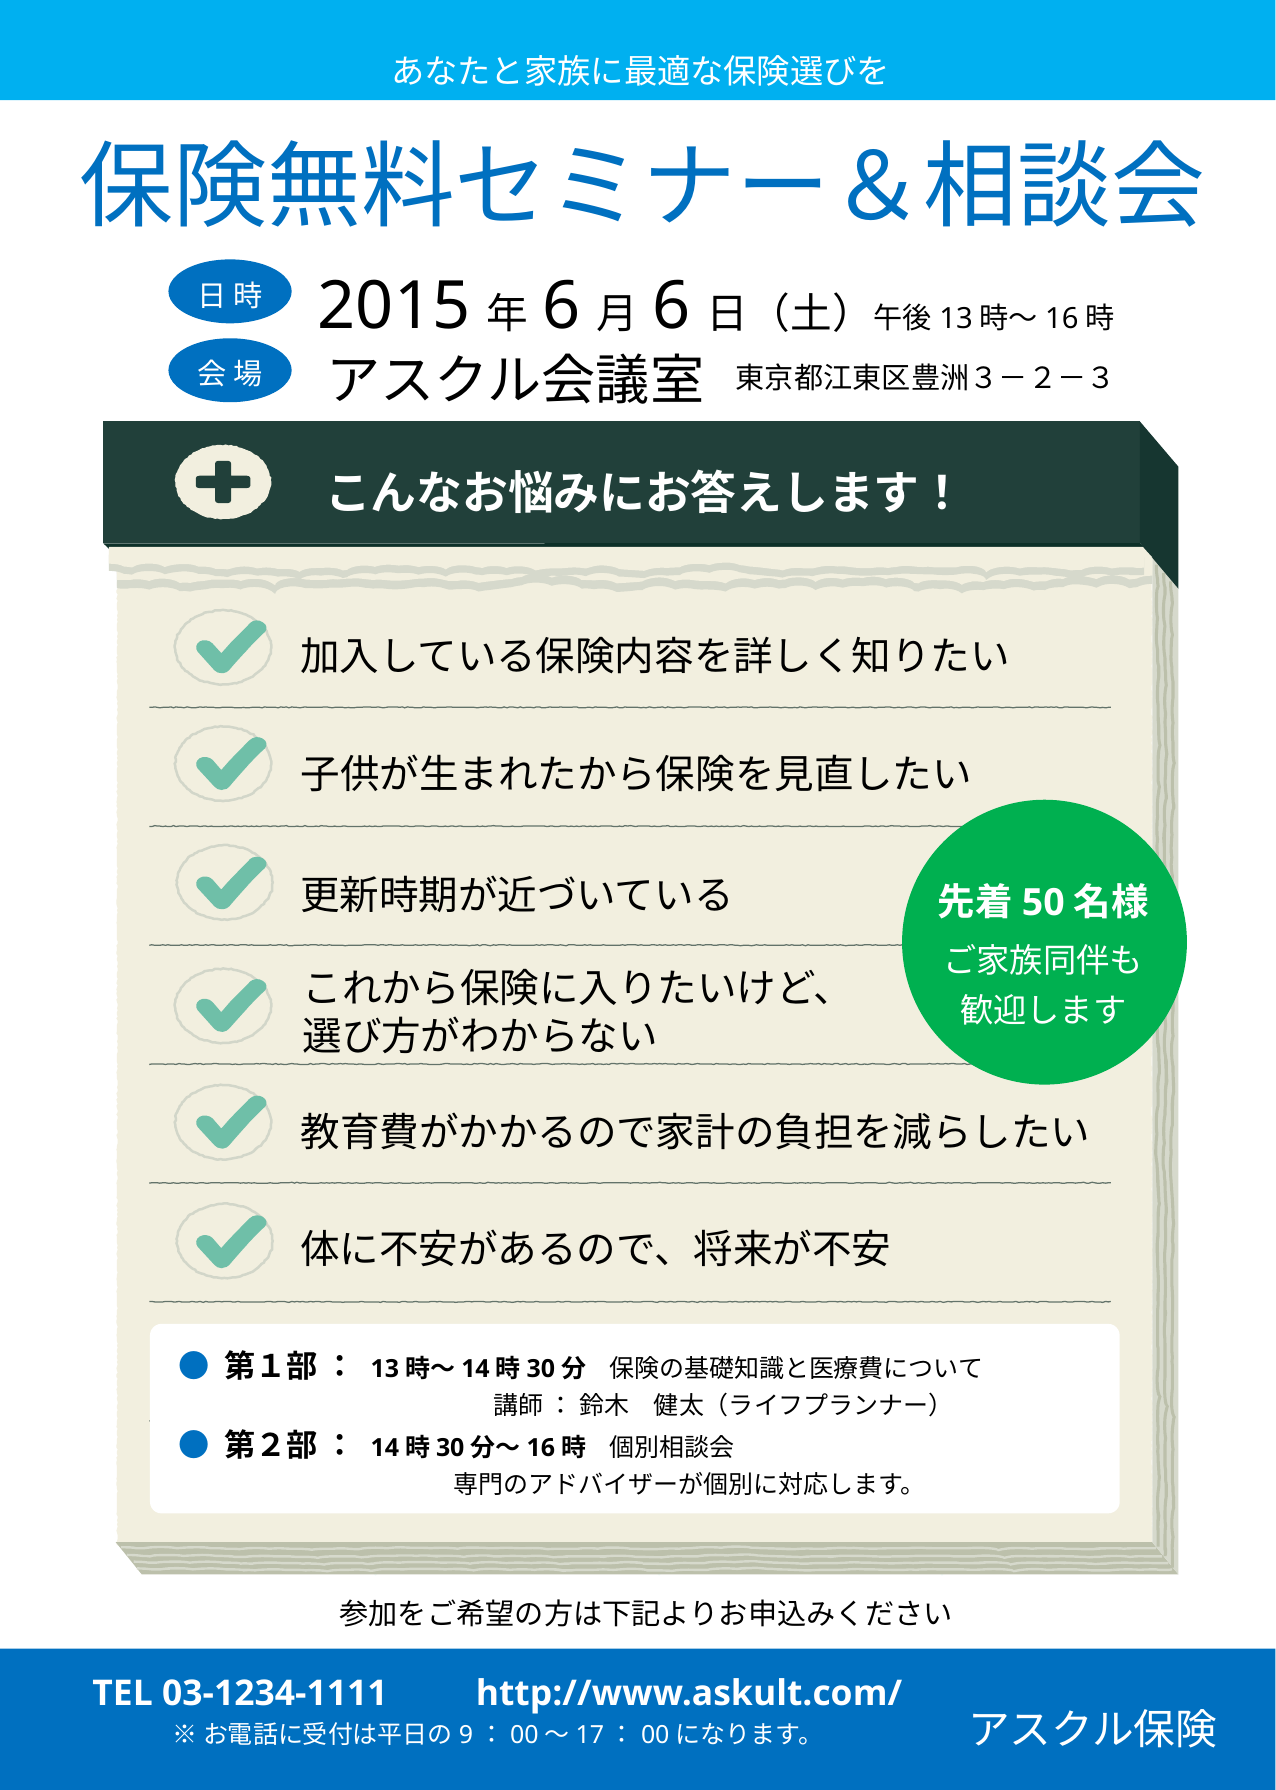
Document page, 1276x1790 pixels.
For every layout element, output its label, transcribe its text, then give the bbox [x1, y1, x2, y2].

text_box 東京都江東区豊洲３－２－３ [720, 352, 1131, 402]
text_box [0, 1648, 1276, 1790]
text_box 保険無料セミナー＆相談会 [64, 118, 1220, 246]
text_box 参加をご希望の方は下記よりお申込みください [324, 1588, 968, 1638]
text_box アスクル保険 [953, 1695, 1233, 1761]
picture [102, 421, 1179, 1577]
text_box あなたと家族に最適な保険選びを [376, 42, 906, 98]
text_box アスクル会議室 [311, 337, 720, 418]
text_box 先着50名様 ご家族同伴も 歓迎します [1179, 865, 1186, 1037]
text_box TEL 03-1234-1111 http://www.askult.com/ ※お電話に受付は平日の9：00～17：00になります。 [77, 1670, 918, 1756]
text_box [0, 0, 1276, 101]
text_box 日 時 [167, 258, 293, 325]
text_box 2015 年 6 月 6 日（土）午後13時～16時 [302, 254, 1130, 350]
text_box 会 場 [167, 337, 293, 404]
